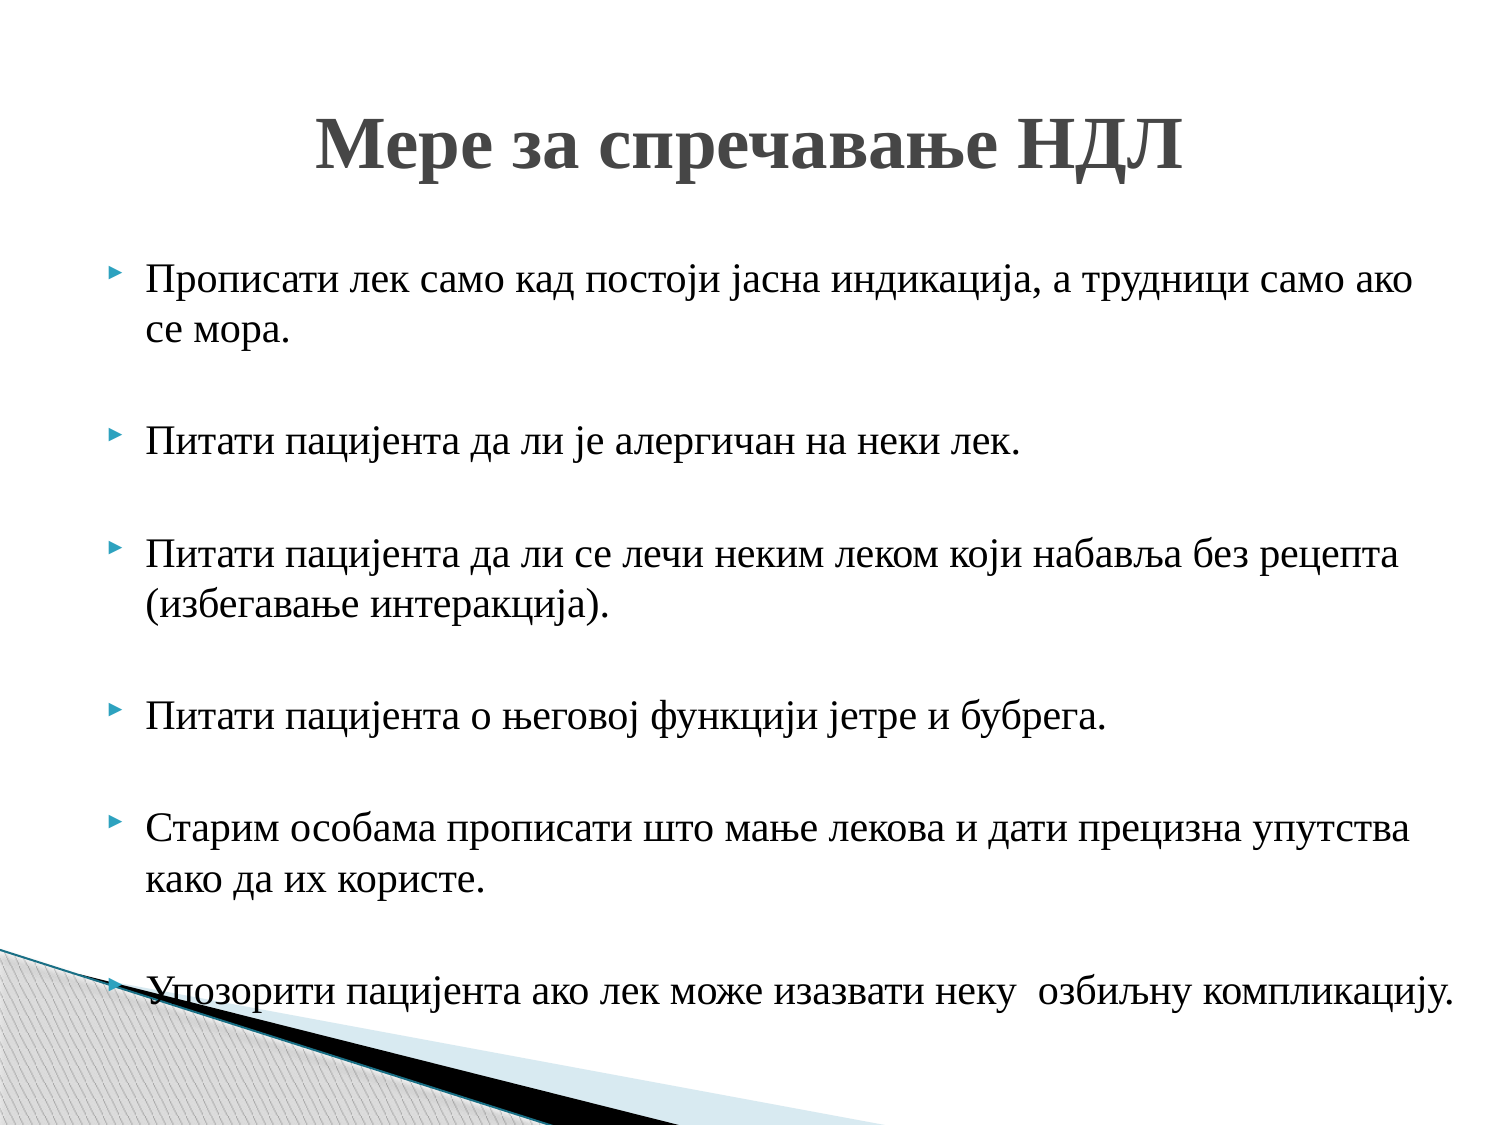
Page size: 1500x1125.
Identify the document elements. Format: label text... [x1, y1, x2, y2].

title Мере за спречавање НДЛ [75, 45, 1425, 233]
list Прописати лек само кад постоји јасна индикација, а трудници само ако се мора. Питати пацијента да ли је алергичан на неки лек. Питати пацијента да ли се лечи неким леком који набавља без рецепта (избегавање интеракција). Питати пацијента о његовој функцији јетре и бубрега. Старим особама прописати што мање лекова и дати прецизна упутства како да их користе. Упозорити пацијента ако лек може изазвати неку озбиљну компликацију. [75, 243, 1471, 1035]
